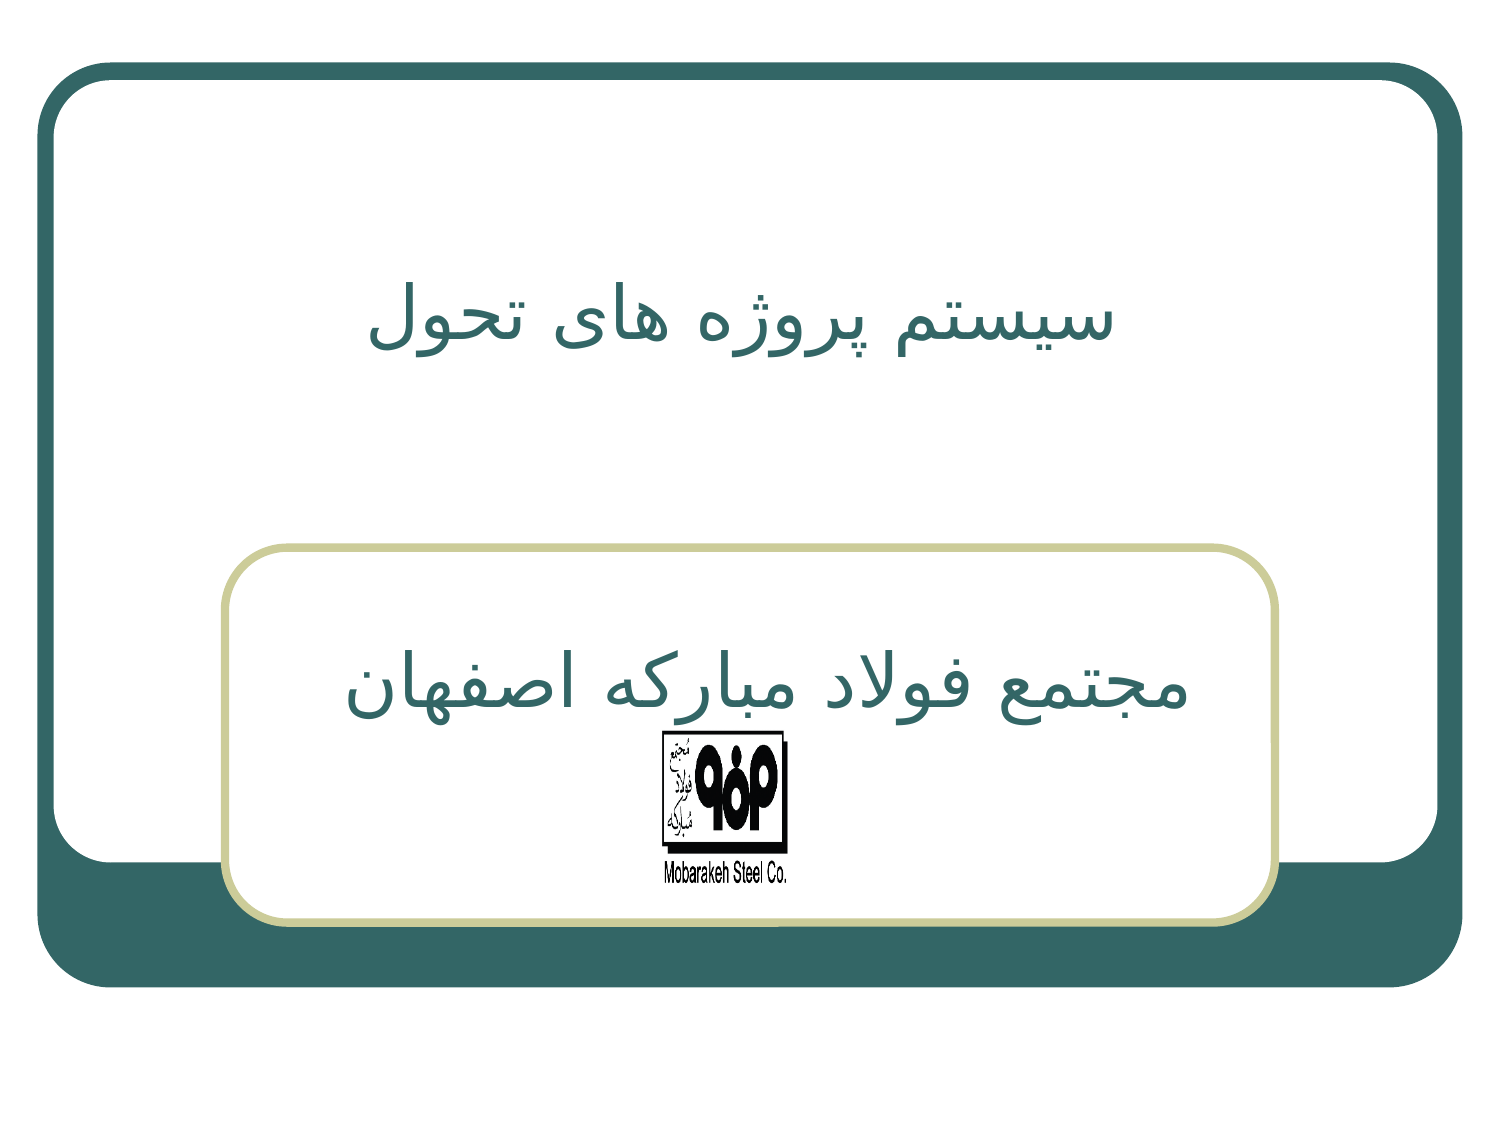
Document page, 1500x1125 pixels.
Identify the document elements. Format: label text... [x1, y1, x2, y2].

title سیستم پروژه های تحول [112, 176, 1348, 442]
picture [661, 725, 788, 892]
subtitle مجتمع فولاد مبارکه اصفهان [137, 562, 1400, 900]
